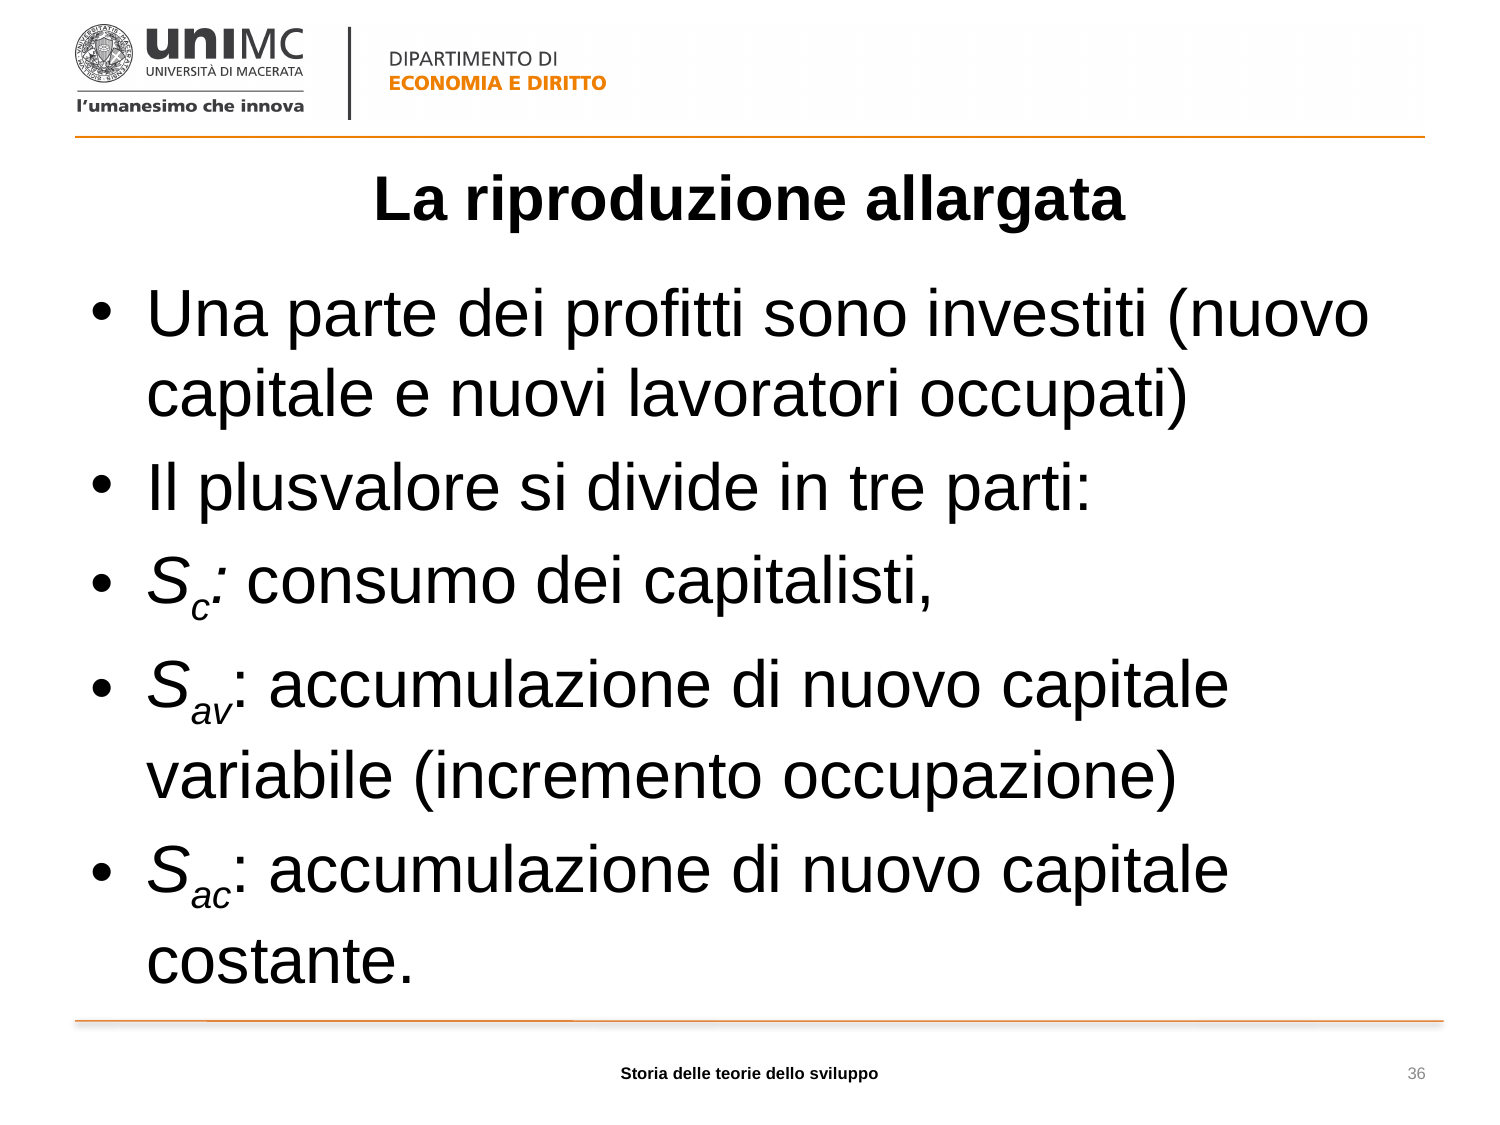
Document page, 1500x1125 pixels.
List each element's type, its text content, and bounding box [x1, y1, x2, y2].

footer Storia delle teorie dello sviluppo [512, 1042, 988, 1103]
picture [75, 24, 1425, 138]
title La riproduzione allargata [75, 149, 1425, 241]
slide_number 36 [1091, 1042, 1442, 1103]
list Una parte dei profitti sono investiti (nuovo capitale e nuovi lavoratori occupati) Il plusvalore si divide in tre parti: Sc: consumo dei capitalisti, Sav: accumulazione di nuovo capitale variabile (incremento occupazione) Sac: accumulazione di nuovo capitale costante. [75, 262, 1425, 1005]
